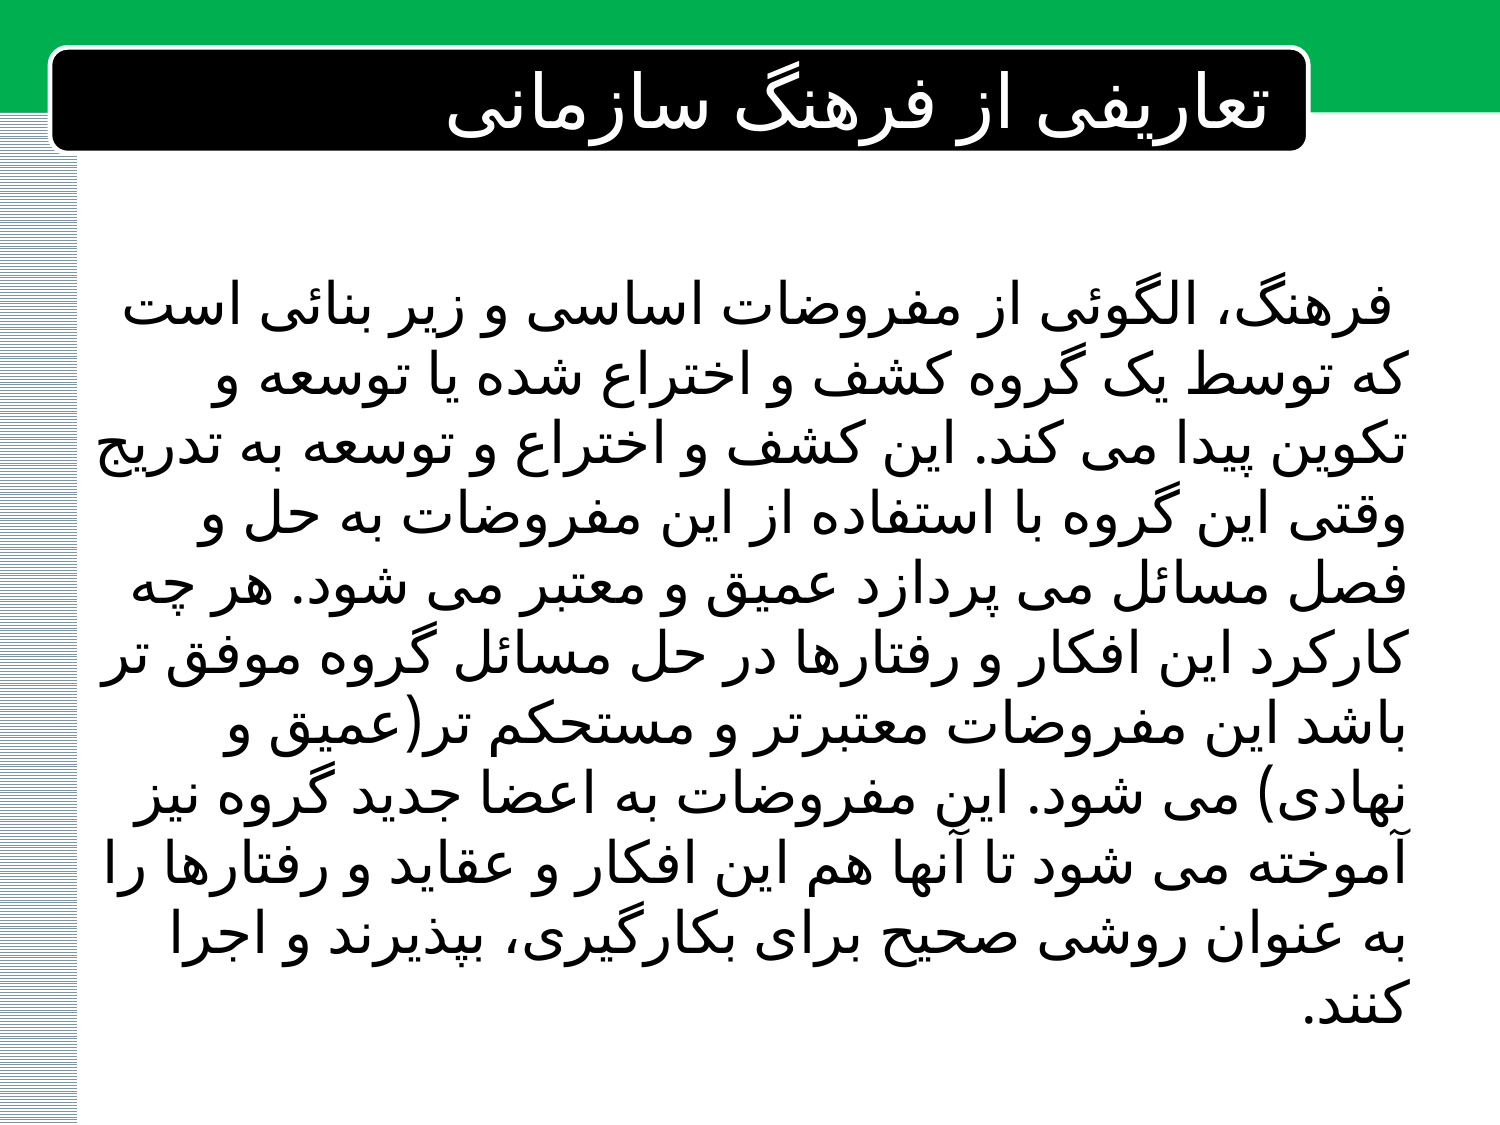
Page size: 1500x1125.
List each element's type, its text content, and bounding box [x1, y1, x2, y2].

list فرهنگ، الگوئی از مفروضات اساسی و زیر بنائی است که توسط یک گروه کشف و اختراع شده یا توسعه و تکوین پیدا می کند. این کشف و اختراع و توسعه به تدریج وقتی این گروه با استفاده از این مفروضات به حل و فصل مسائل می پردازد عمیق و معتبر می شود. هر چه کارکرد این افکار و رفتارها در حل مسائل گروه موفق تر باشد این مفروضات معتبرتر و مستحکم تر(عمیق و نهادی) می شود. این مفروضات به اعضا جدید گروه نیز آموخته می شود تا آنها هم این افکار و عقاید و رفتارها را به عنوان روشی صحیح برای بکارگیری، بپذیرند و اجرا کنند. شاین 1987 [75, 176, 1425, 1038]
title تعاریفی از فرهنگ سازمانی [75, 52, 1288, 145]
